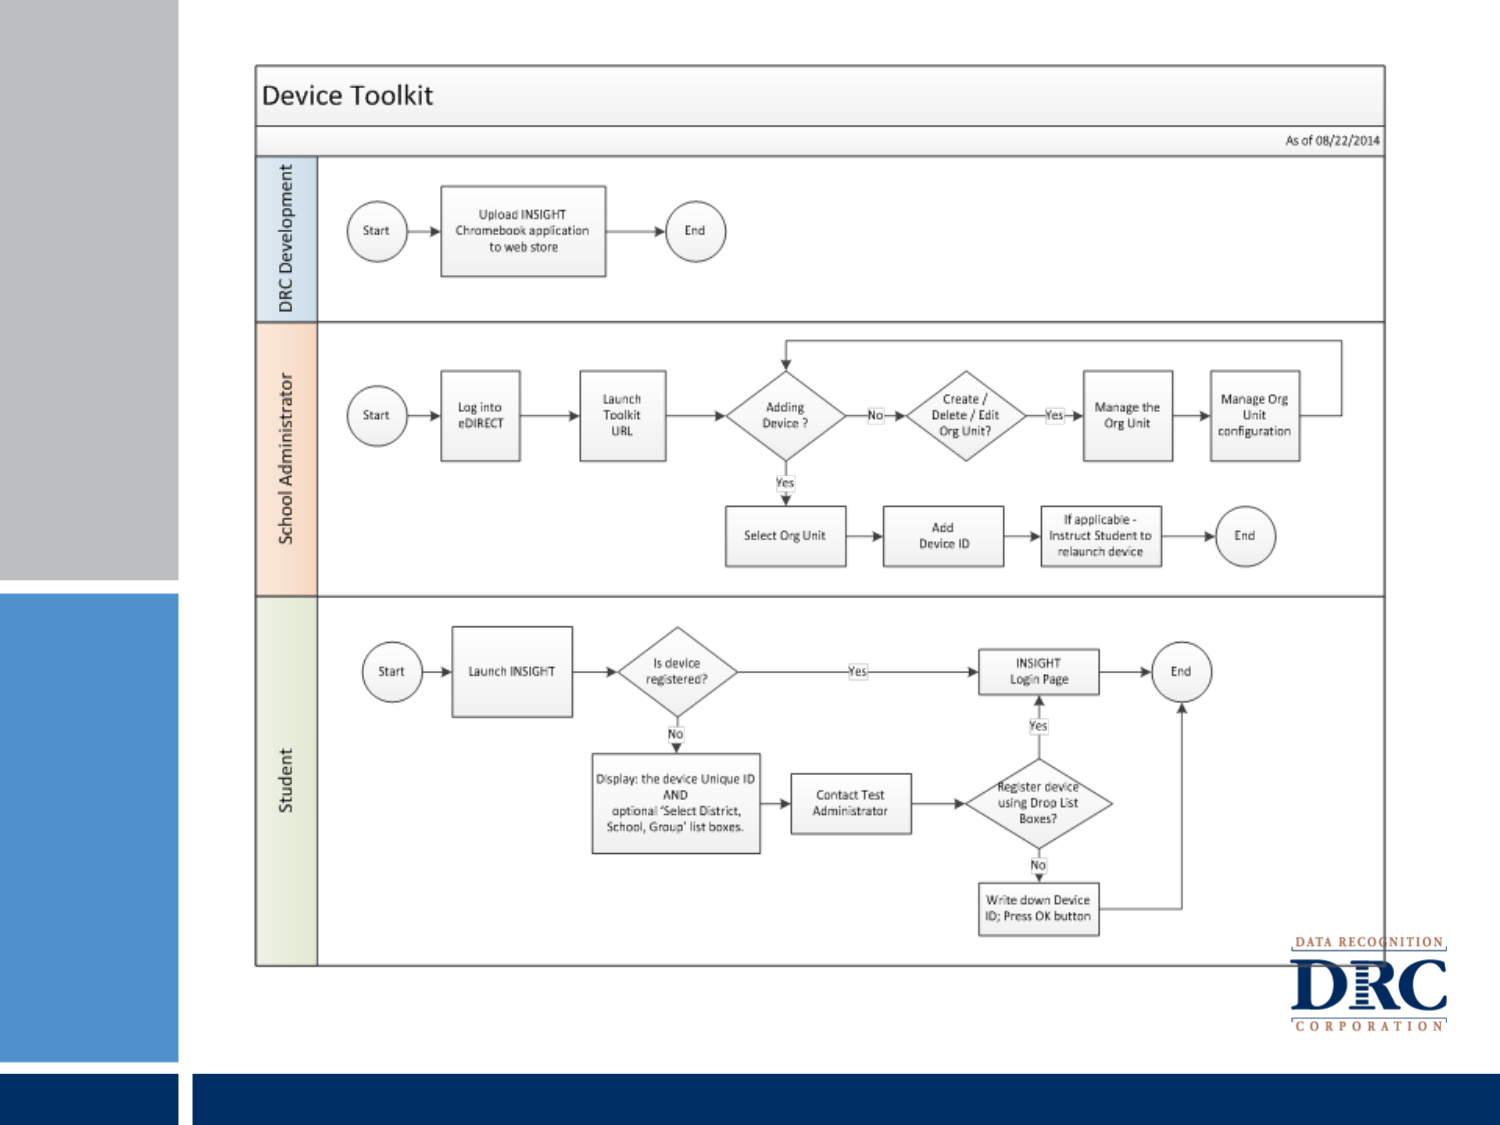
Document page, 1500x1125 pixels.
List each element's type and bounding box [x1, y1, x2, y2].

list [252, 63, 1391, 972]
picture [0, 0, 1500, 1125]
